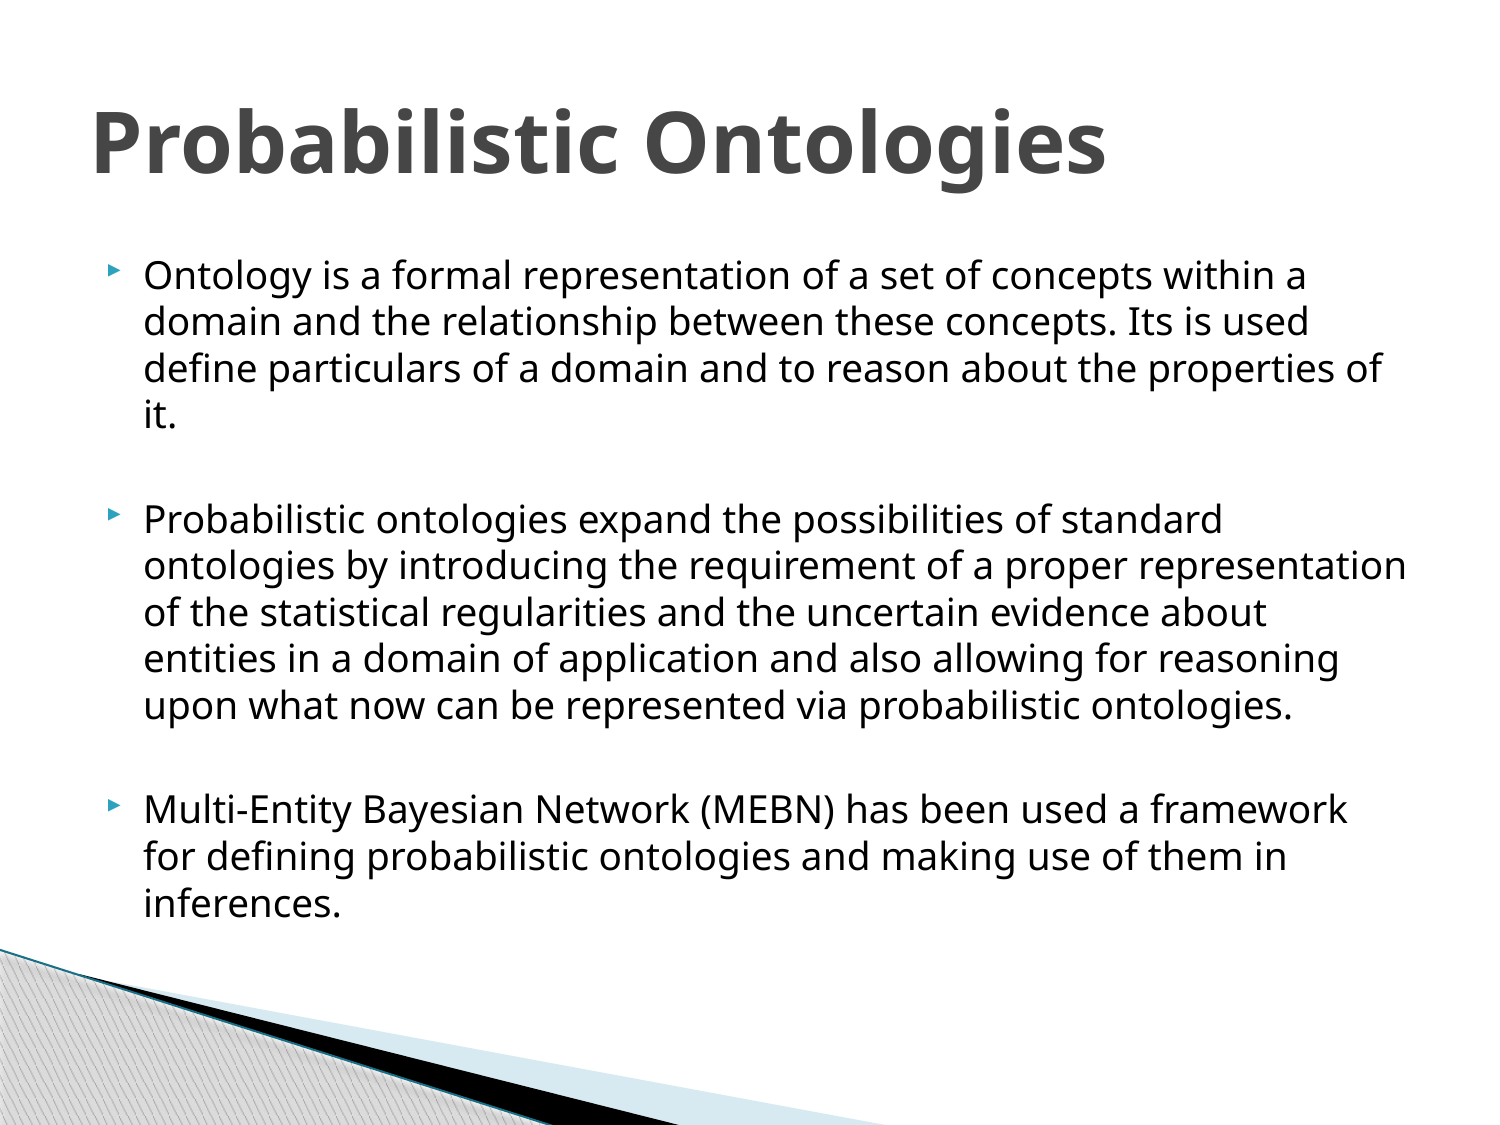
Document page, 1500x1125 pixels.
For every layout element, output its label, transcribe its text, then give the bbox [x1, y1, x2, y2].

list Ontology is a formal representation of a set of concepts within a domain and the relationship between these concepts. Its is used define particulars of a domain and to reason about the properties of it. Probabilistic ontologies expand the possibilities of standard ontologies by introducing the requirement of a proper representation of the statistical regularities and the uncertain evidence about entities in a domain of application and also allowing for reasoning upon what now can be represented via probabilistic ontologies. Multi-Entity Bayesian Network (MEBN) has been used a framework for defining probabilistic ontologies and making use of them in inferences. [75, 243, 1425, 986]
title Probabilistic Ontologies [75, 45, 1425, 233]
